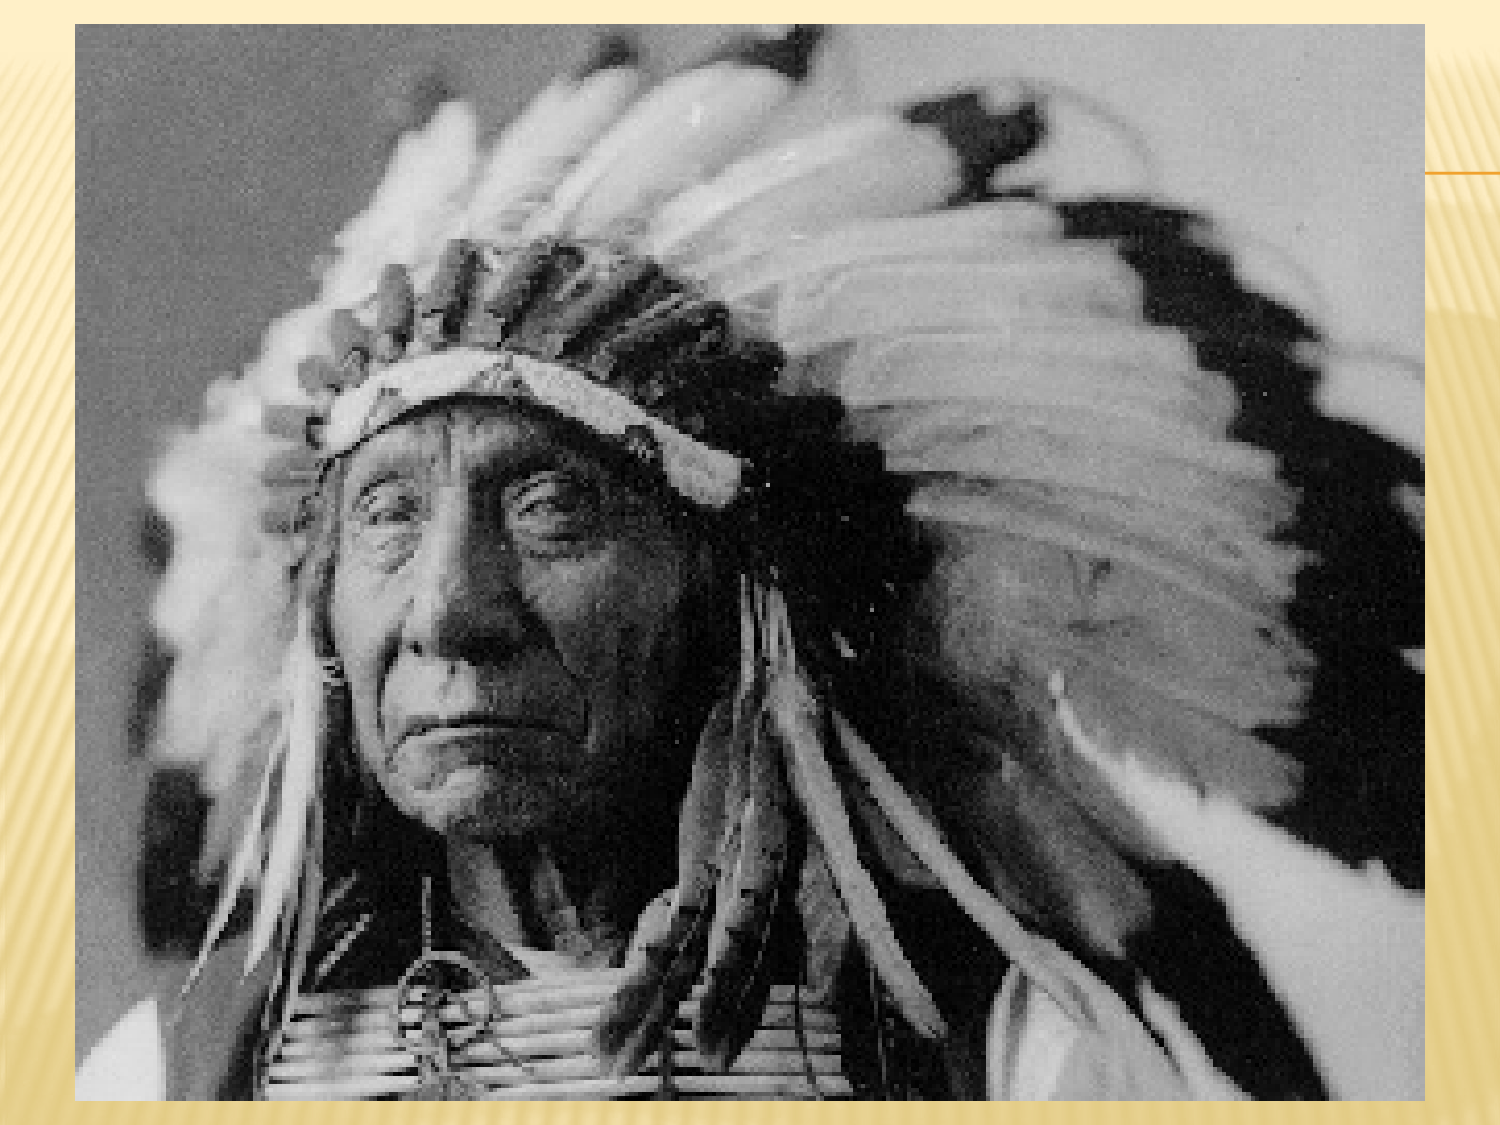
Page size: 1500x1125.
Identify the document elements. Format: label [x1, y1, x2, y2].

picture [74, 23, 1426, 1101]
